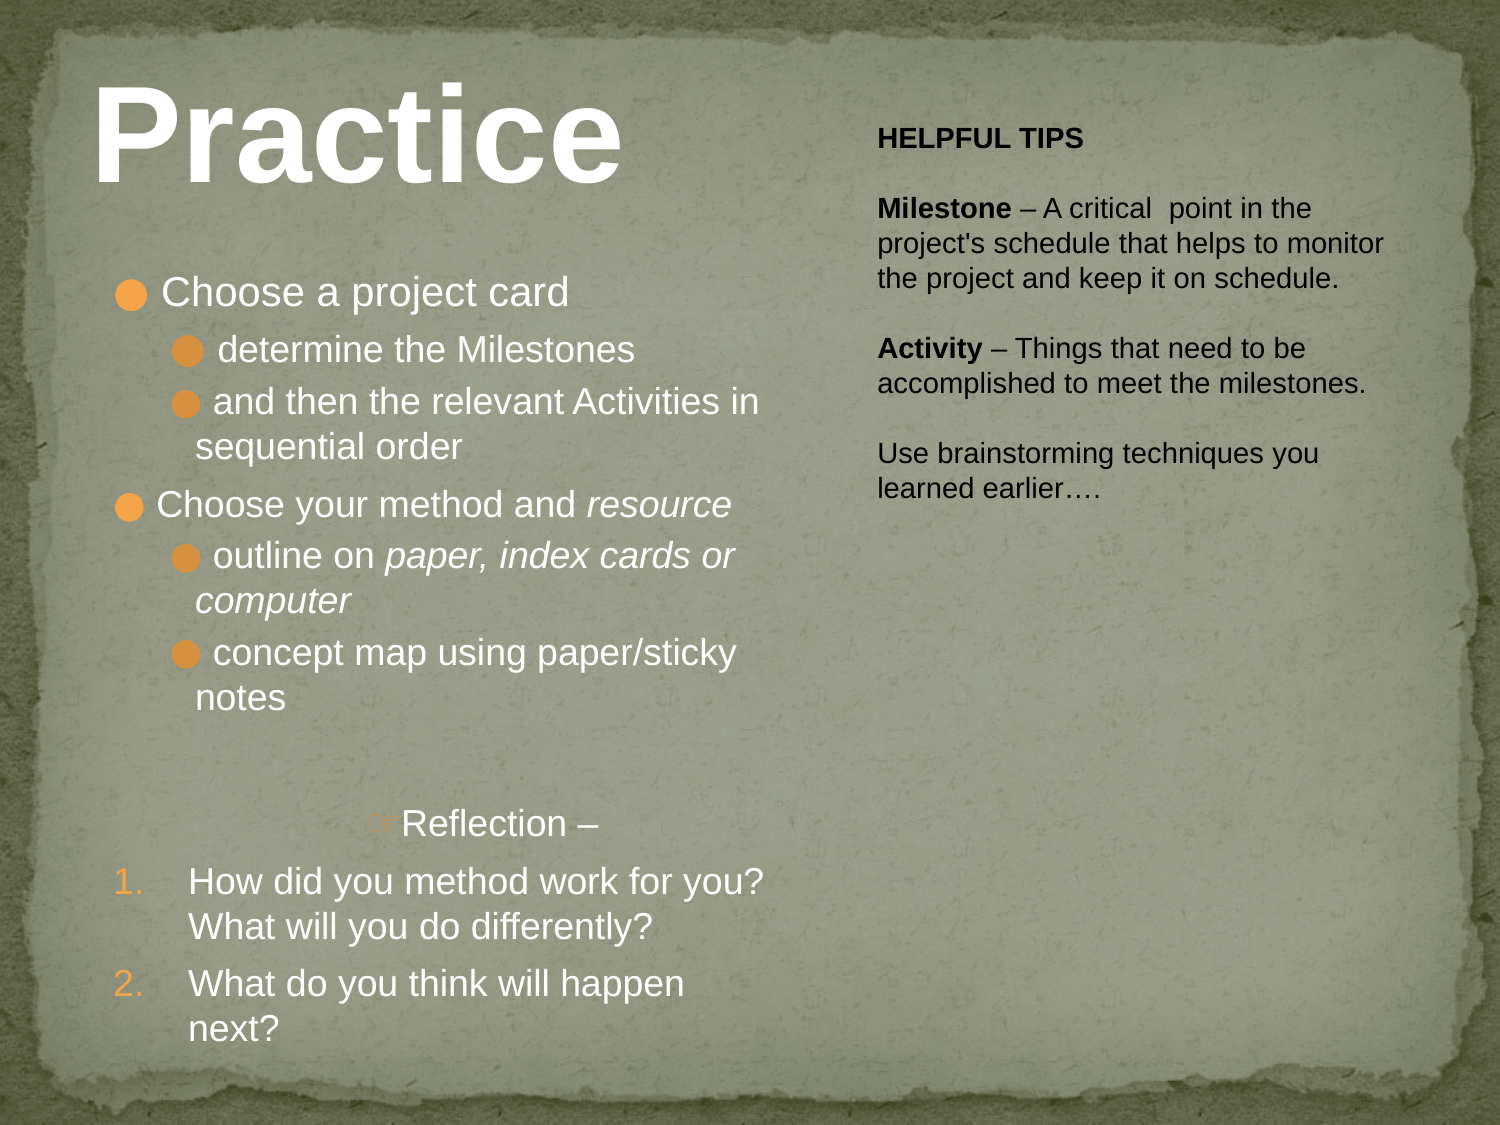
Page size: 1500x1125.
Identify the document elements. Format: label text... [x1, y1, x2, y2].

picture [0, 0, 1500, 1125]
list Choose a project card determine the Milestones and then the relevant Activities in sequential order Choose your method and resource outline on paper, index cards or computer concept map using paper/sticky notes Reflection – How did you method work for you? What will you do differently? What do you think will happen next? [75, 249, 800, 1050]
title Practice [75, 24, 1425, 225]
text_box HELPFUL TIPS Milestone – A critical point in the project's schedule that helps to monitor the project and keep it on schedule. Activity – Things that need to be accomplished to meet the milestones. Use brainstorming techniques you learned earlier…. [862, 112, 1438, 512]
